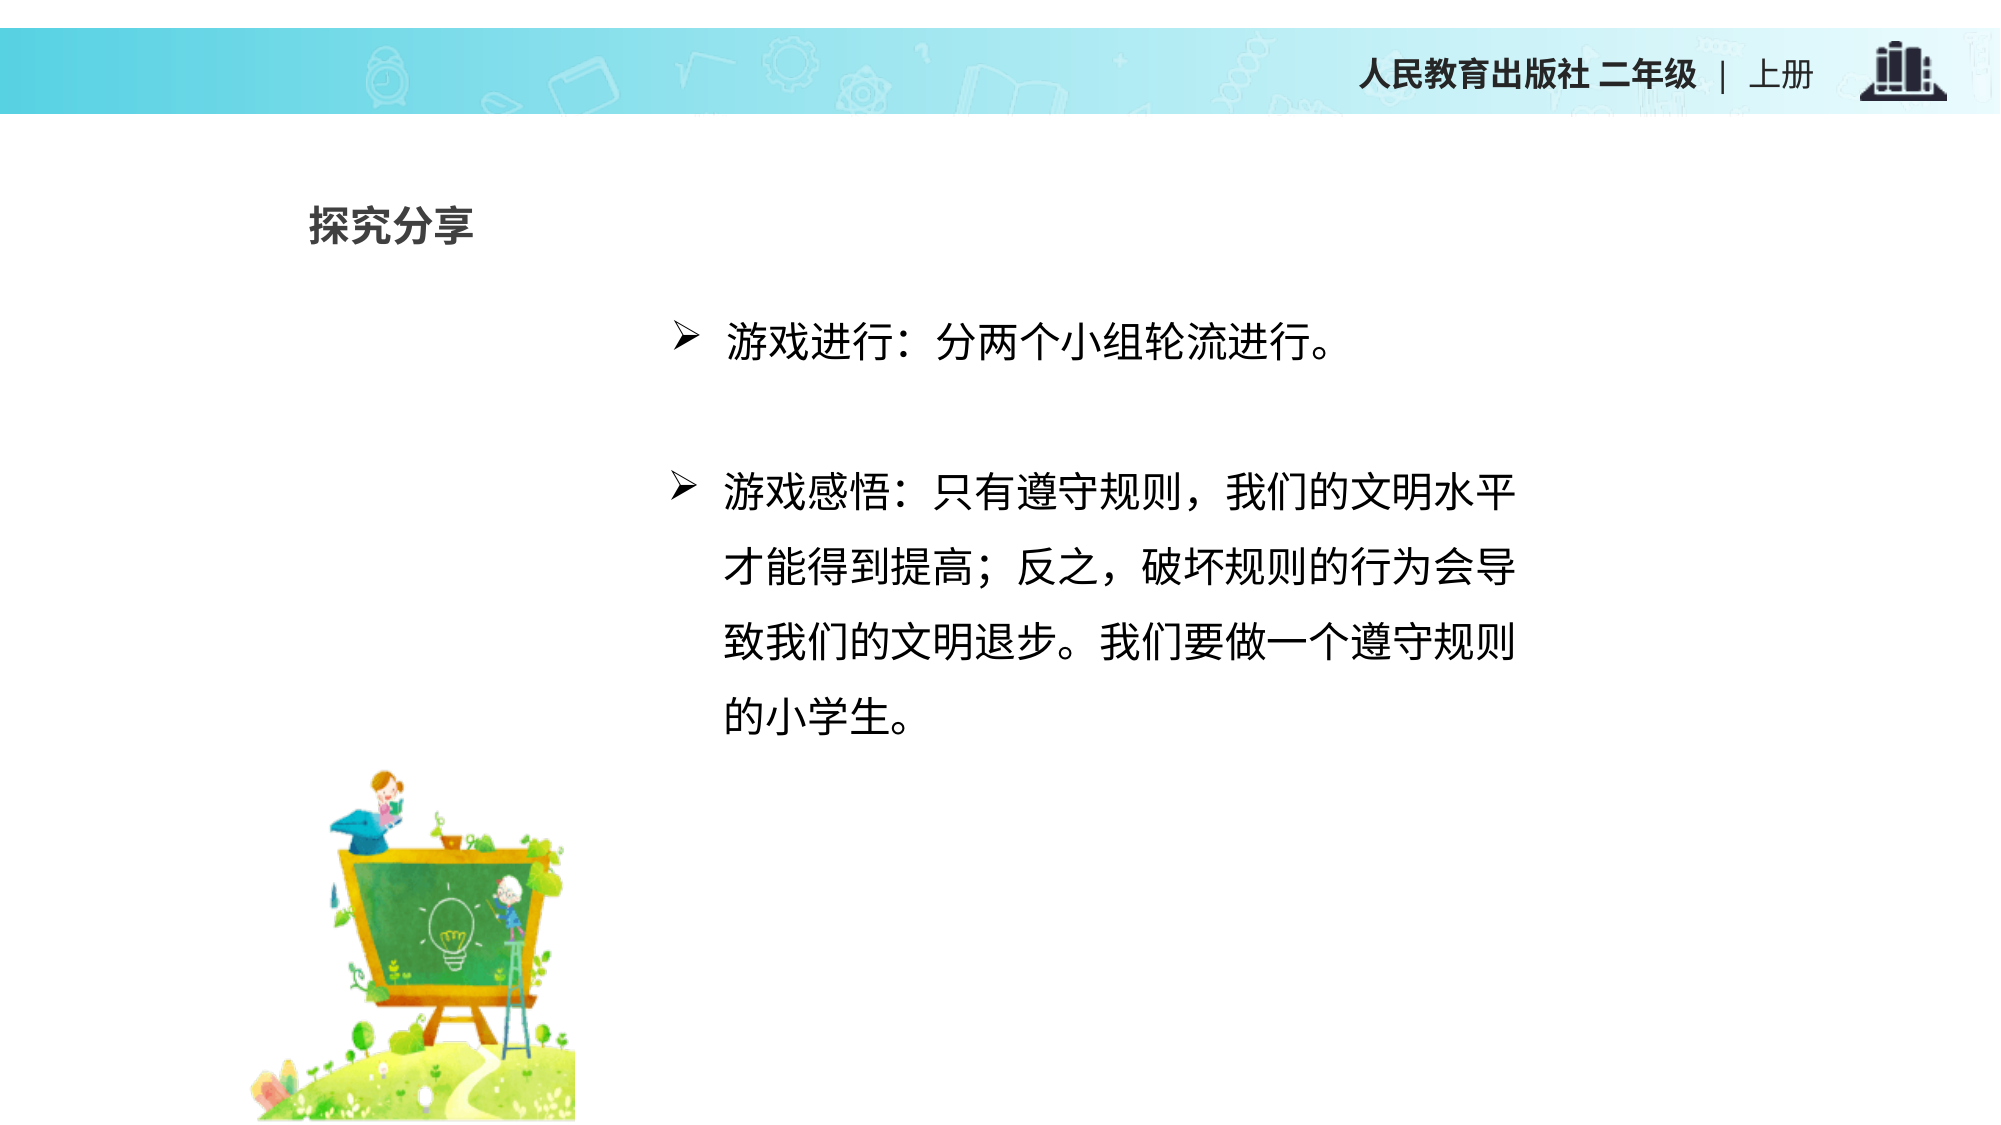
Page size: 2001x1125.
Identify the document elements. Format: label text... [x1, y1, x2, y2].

picture [128, 708, 575, 1125]
text_box 游戏进行：分两个小组轮流进行。 [655, 282, 1369, 373]
picture [366, 31, 2000, 117]
text_box 游戏感悟：只有遵守规则，我们的文明水平才能得到提高；反之，破坏规则的行为会导致我们的文明退步。我们要做一个遵守规则的小学生。 [652, 433, 1552, 749]
text_box 探究分享 [293, 192, 491, 257]
